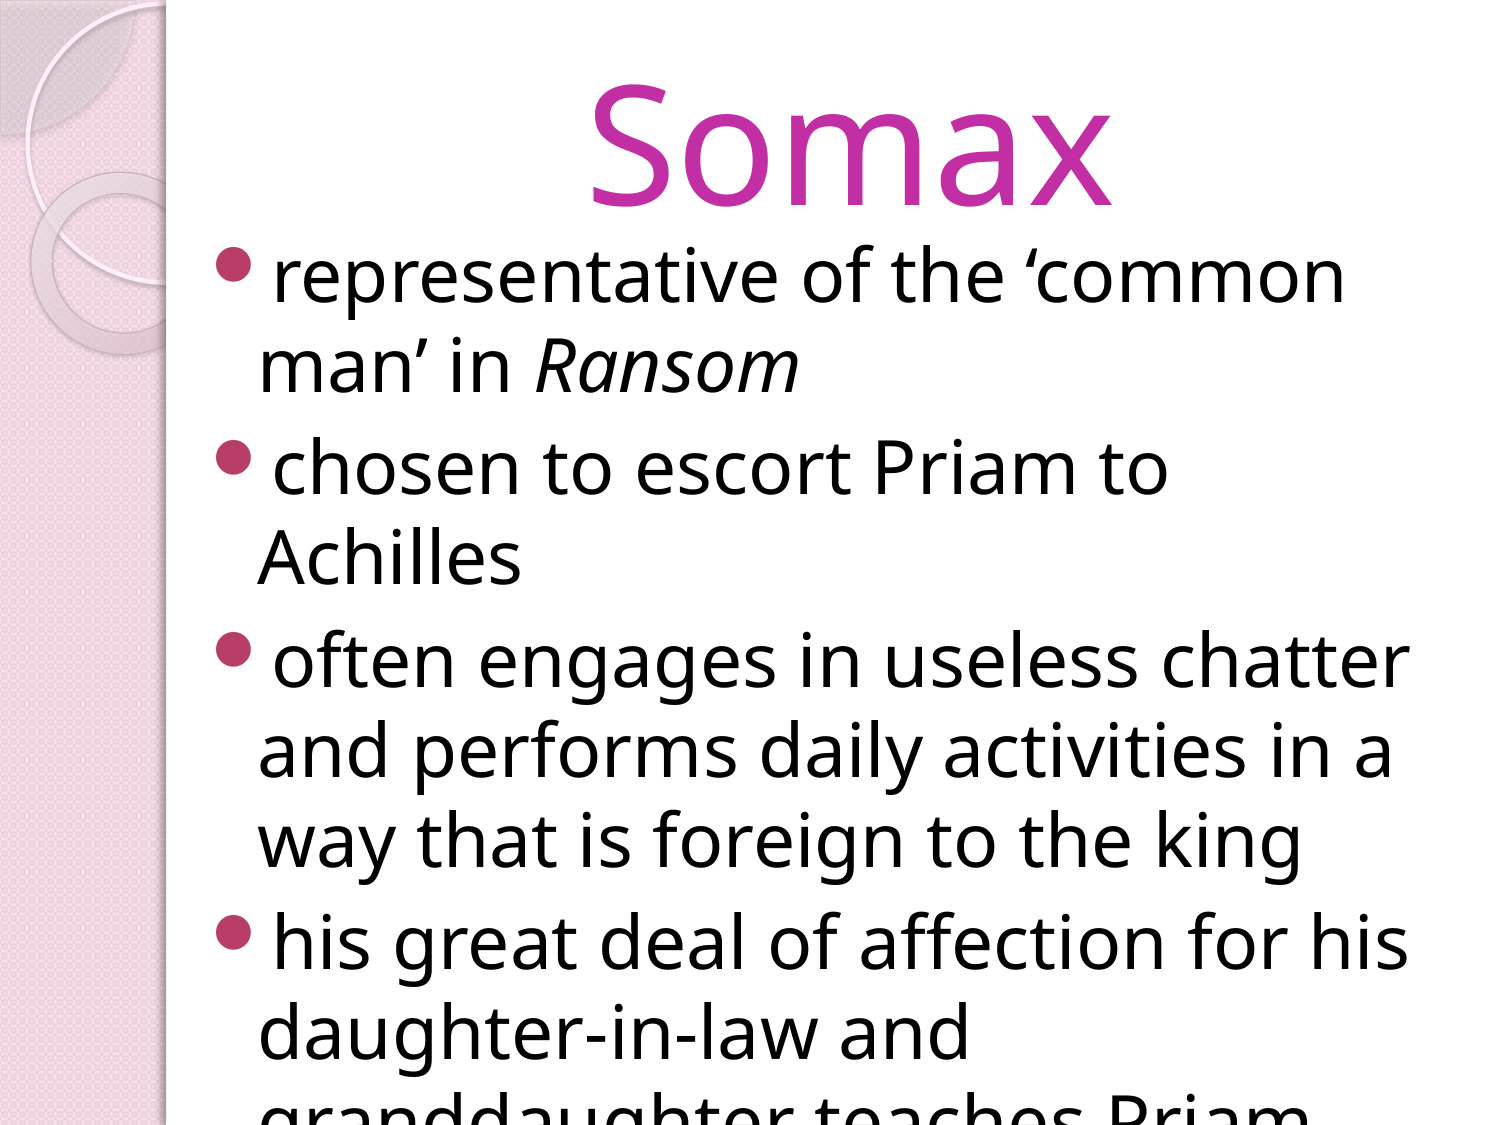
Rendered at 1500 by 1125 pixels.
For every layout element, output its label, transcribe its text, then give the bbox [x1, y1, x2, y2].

list representative of the ‘common man’ in Ransom chosen to escort Priam to Achilles often engages in useless chatter and performs daily activities in a way that is foreign to the king his great deal of affection for his daughter-in-law and granddaughter teaches Priam about love, family and life [183, 219, 1466, 1094]
title Somax [235, 45, 1466, 219]
